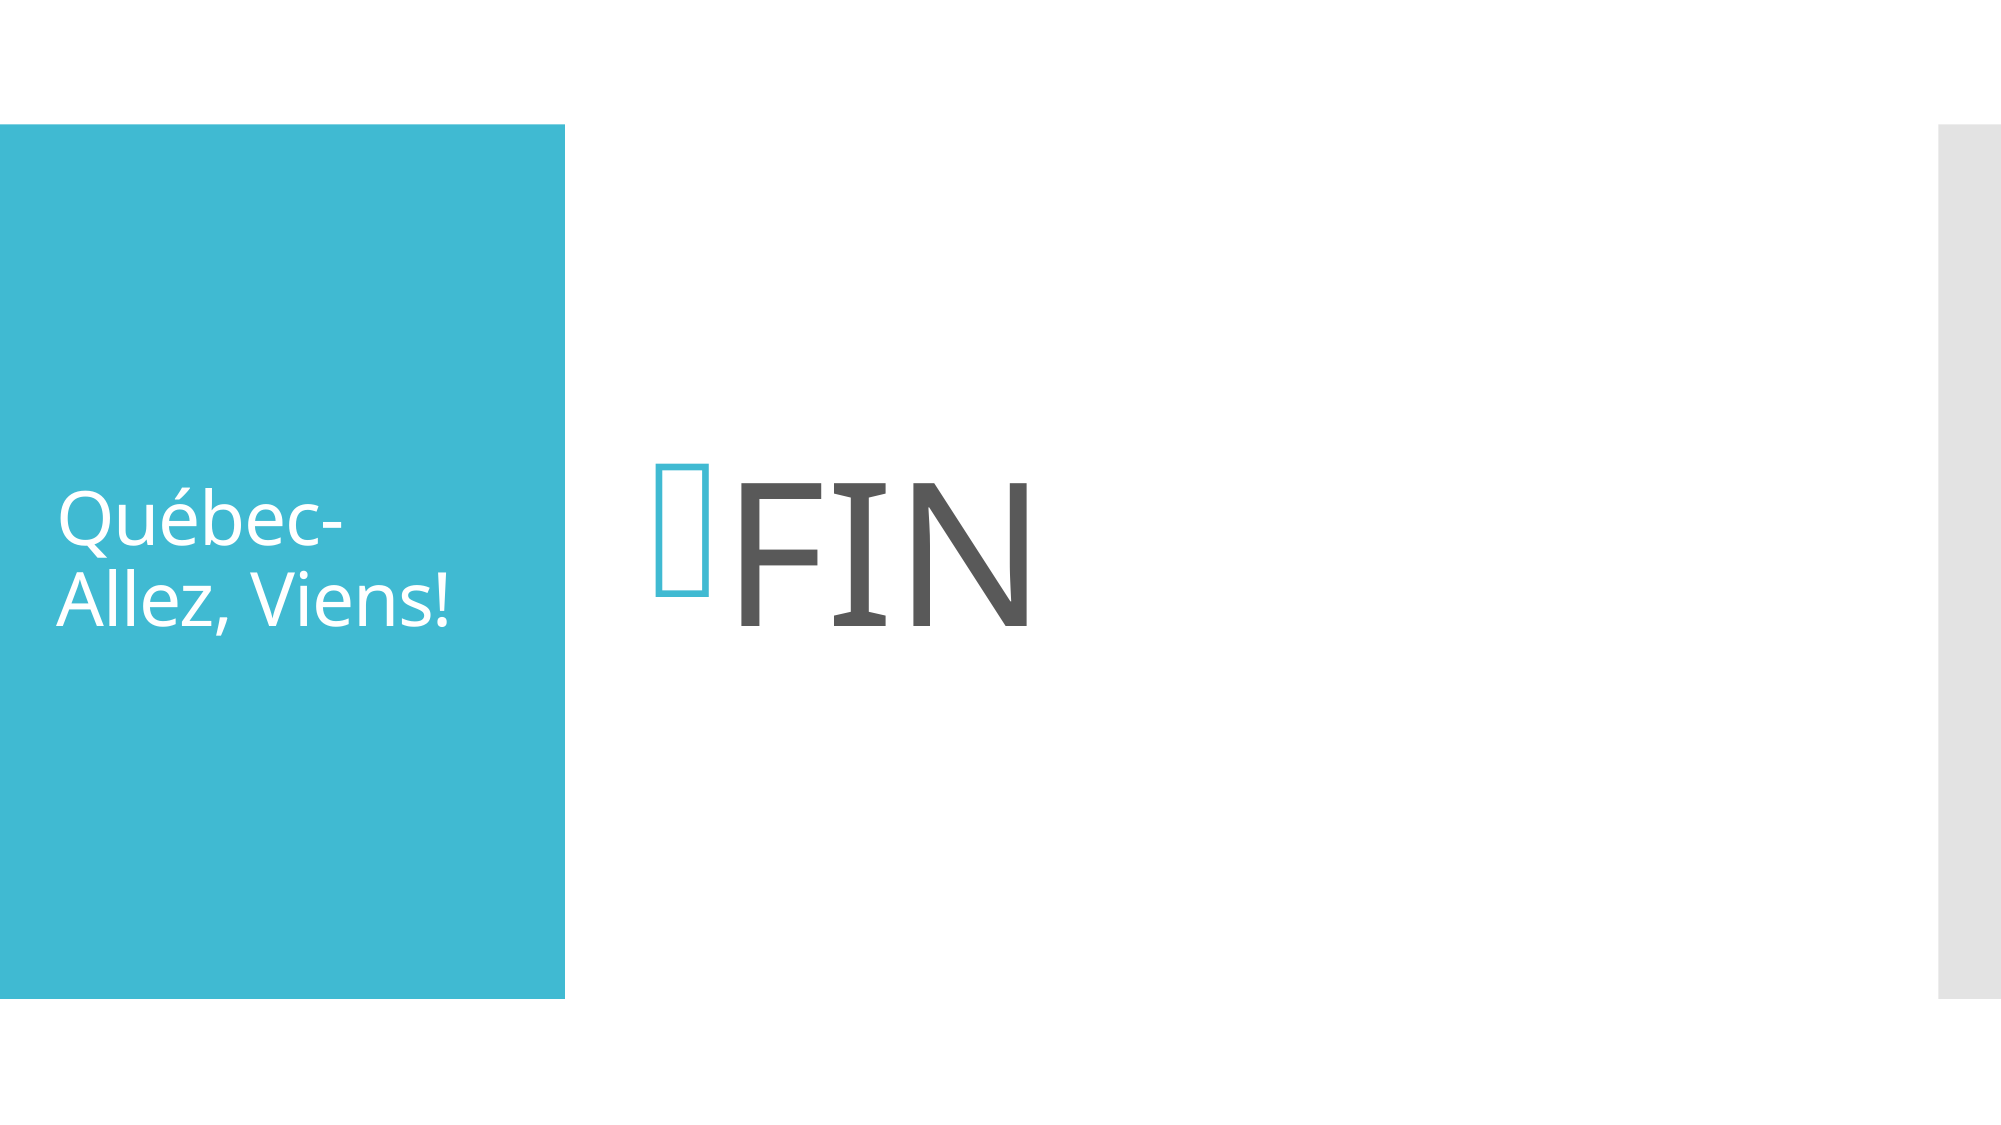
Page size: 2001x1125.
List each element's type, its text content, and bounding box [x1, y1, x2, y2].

title Québec- Allez, Viens! [41, 184, 525, 940]
list FIN [634, 141, 1835, 982]
